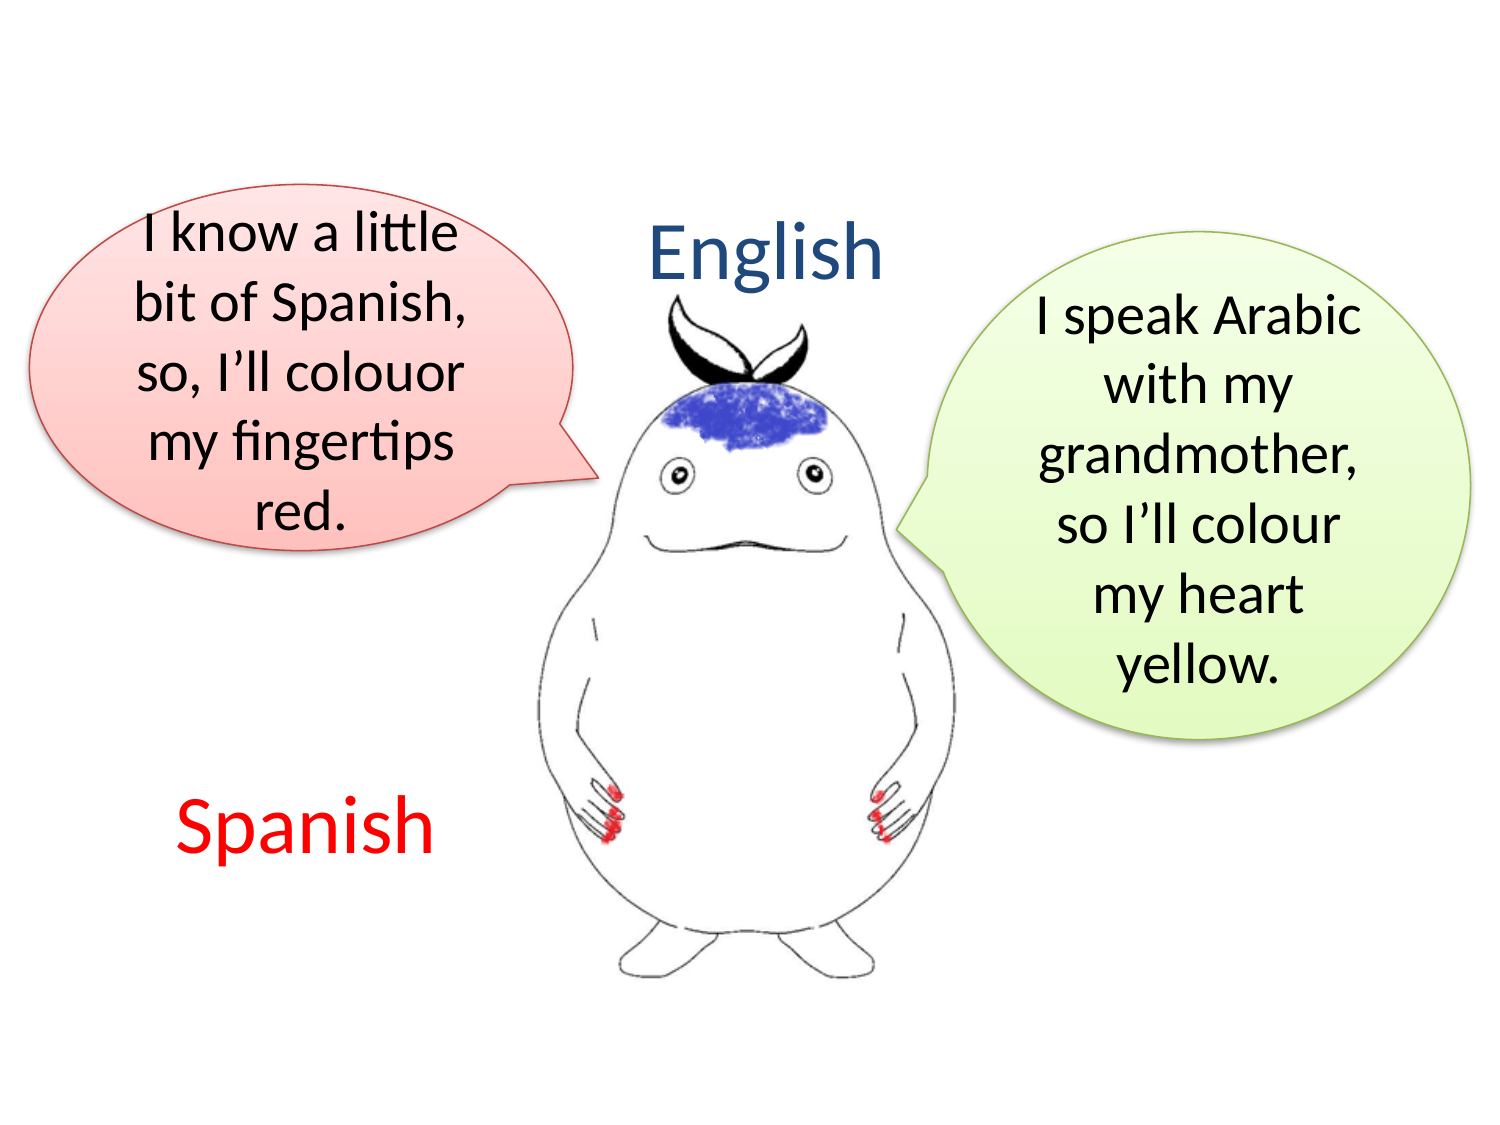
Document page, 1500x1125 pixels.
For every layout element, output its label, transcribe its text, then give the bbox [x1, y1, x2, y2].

text_box I know a little bit of Spanish, so, I’ll colouor my fingertips red. [28, 183, 523, 535]
text_box Spanish [160, 763, 188, 878]
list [193, 262, 1307, 1005]
text_box I speak Arabic with my grandmother, so I’ll colour my heart yellow. [1072, 230, 1472, 719]
text_box English [633, 188, 901, 260]
